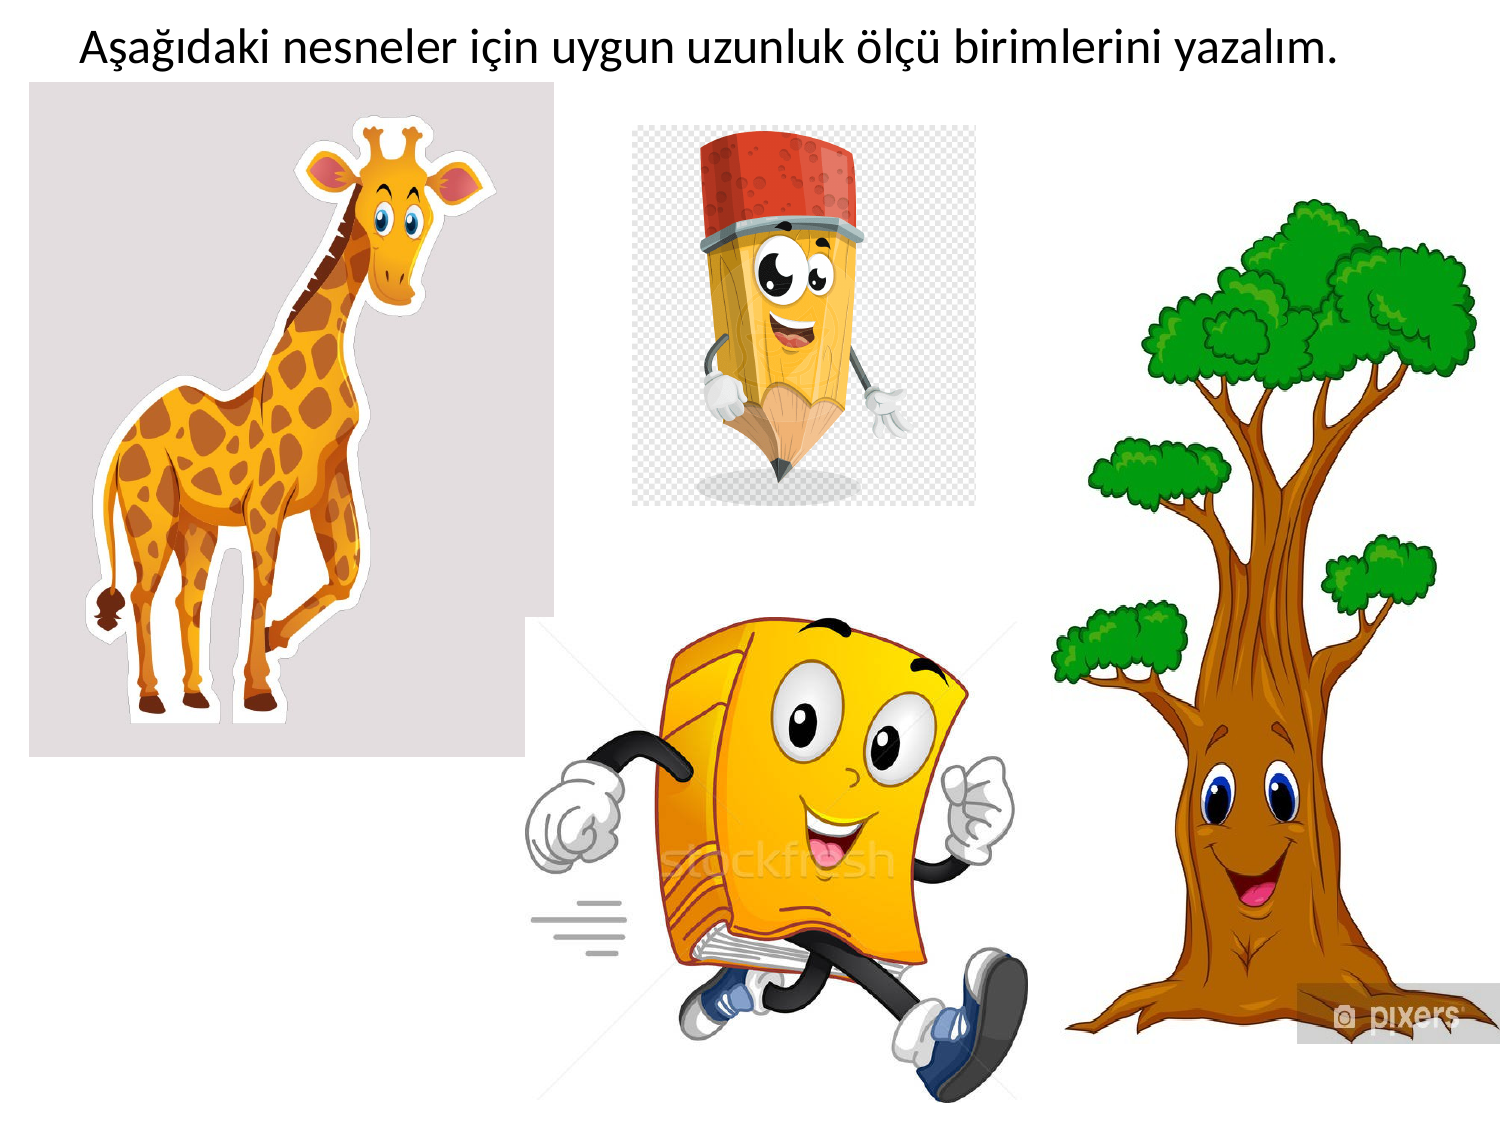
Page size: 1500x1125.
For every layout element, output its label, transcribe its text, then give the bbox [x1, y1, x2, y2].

picture [632, 125, 976, 506]
text_box Aşağıdaki nesneler için uygun uzunluk ölçü birimlerini yazalım. [64, 6, 1424, 82]
picture [1050, 199, 1500, 1044]
picture [29, 82, 1028, 1103]
